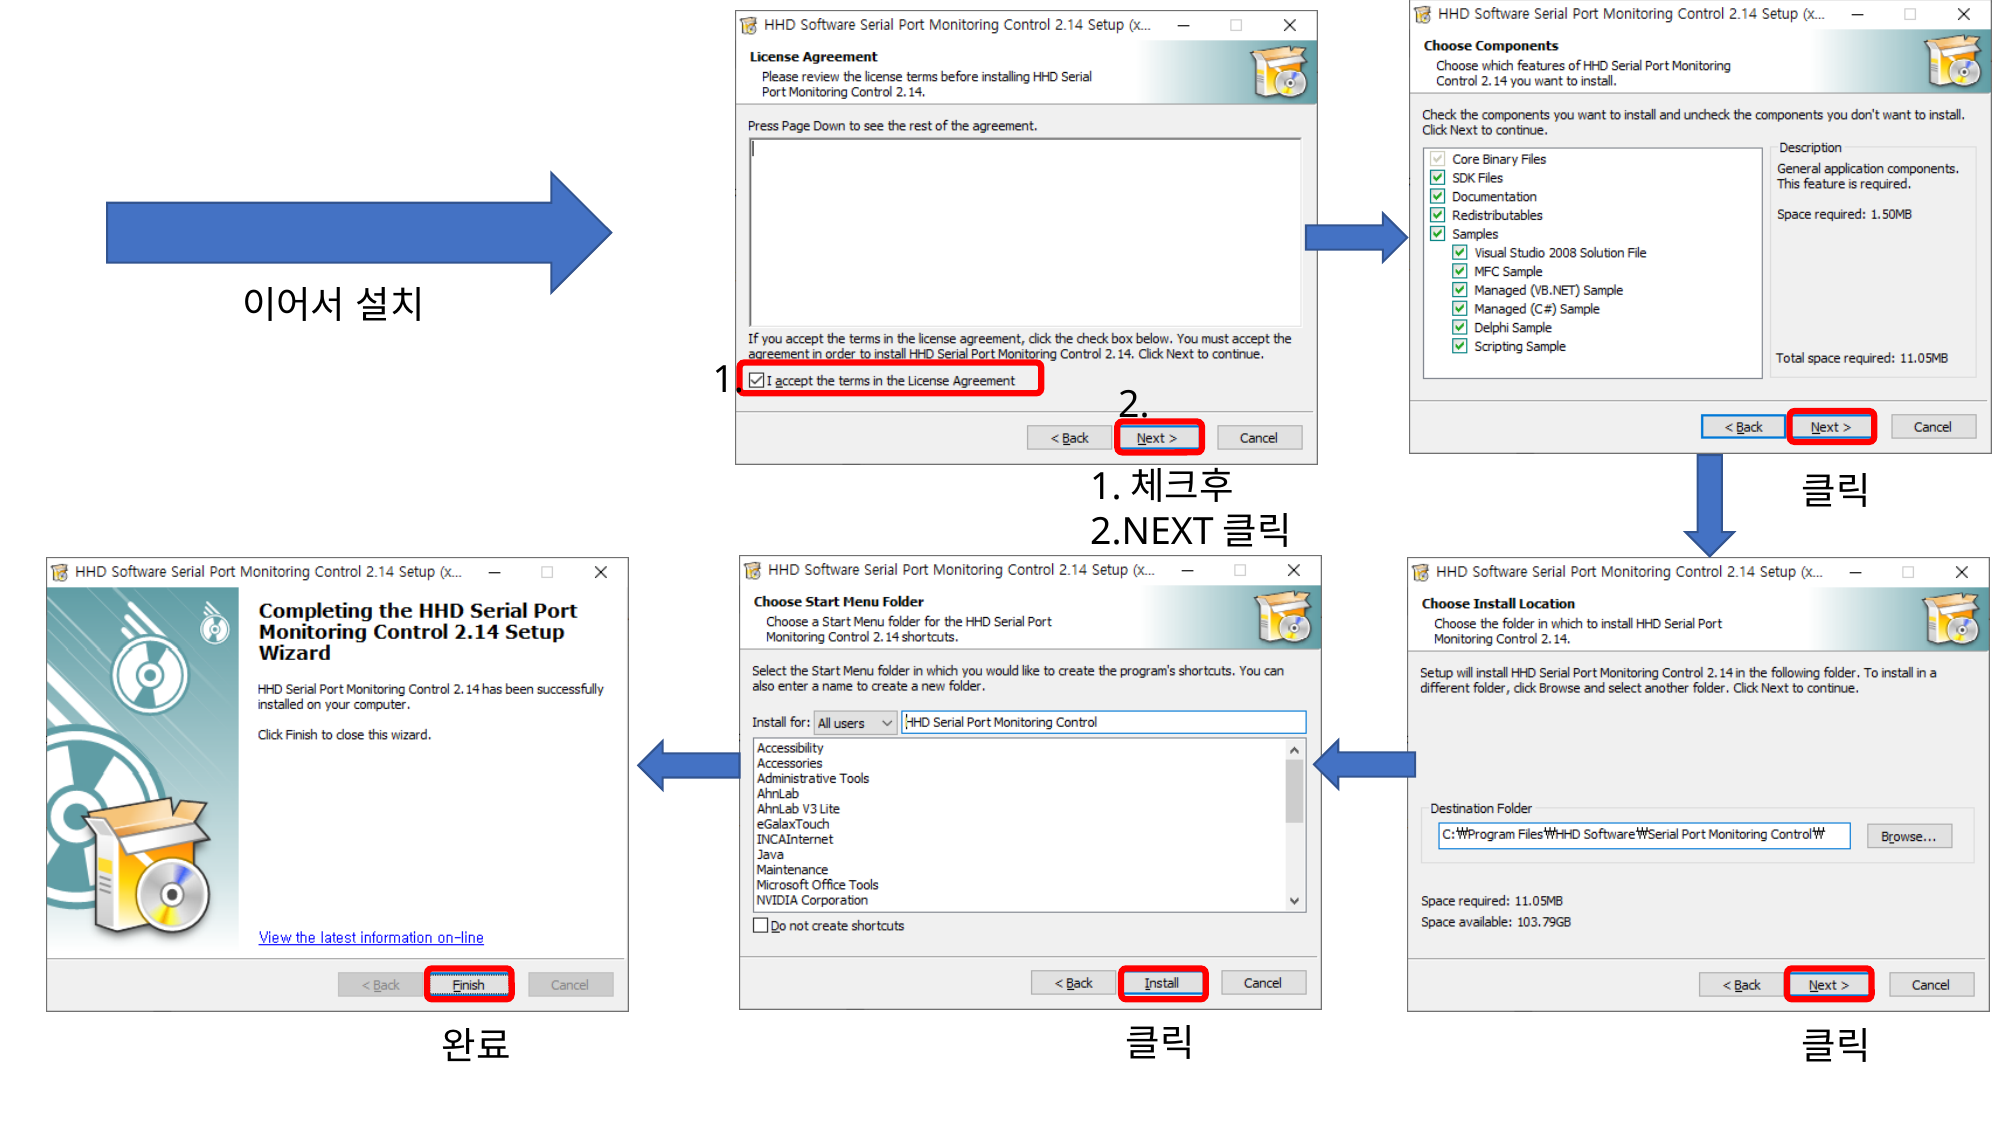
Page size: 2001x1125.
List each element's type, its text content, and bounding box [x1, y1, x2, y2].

text_box 클릭 [1110, 1011, 1280, 1072]
picture [46, 557, 629, 1012]
text_box [1682, 454, 1737, 557]
text_box [1322, 737, 1407, 792]
text_box [1318, 210, 1409, 265]
picture [1407, 557, 1990, 1012]
text_box 1.체크후 2.NEXT클릭 [1075, 454, 1517, 560]
picture [735, 10, 1318, 465]
text_box 이어서 설치 [227, 273, 544, 334]
text_box 클릭 [1786, 1015, 1957, 1075]
text_box 1. [697, 347, 735, 408]
text_box [636, 738, 739, 793]
text_box 클릭 [1786, 459, 1957, 520]
picture [739, 555, 1322, 1010]
picture [1409, 0, 1992, 454]
text_box [106, 170, 613, 296]
text_box 완료 [427, 1015, 597, 1075]
